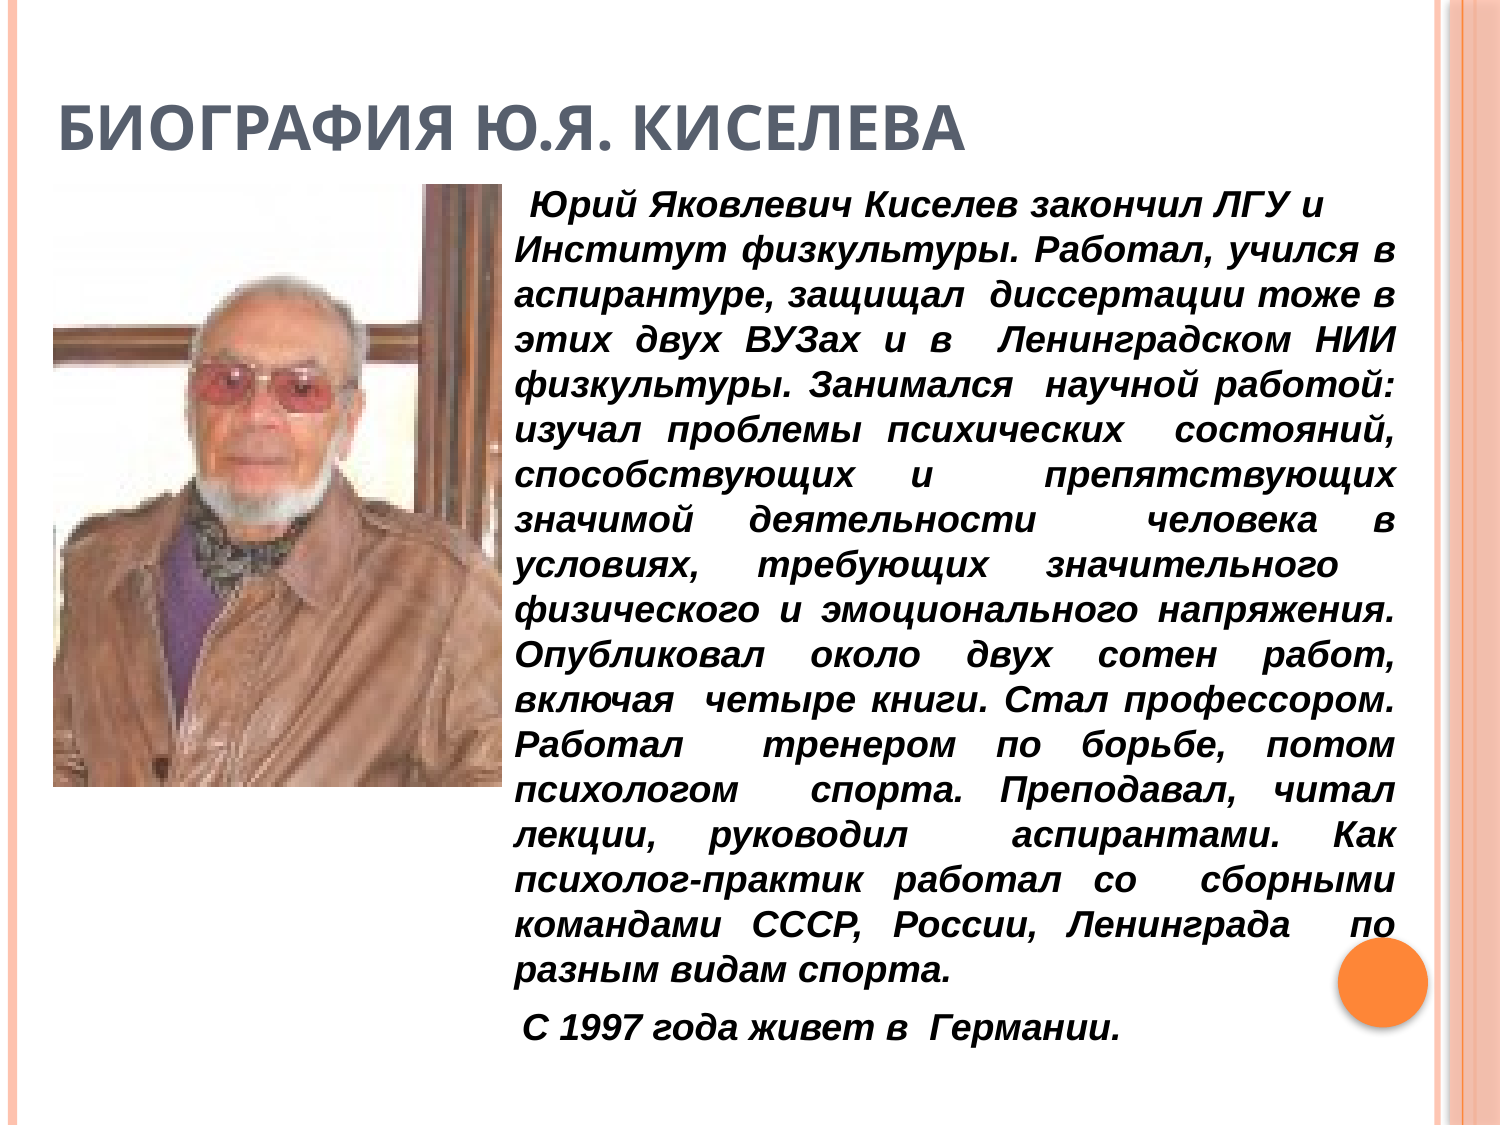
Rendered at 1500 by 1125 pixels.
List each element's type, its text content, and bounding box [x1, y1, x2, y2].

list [52, 183, 503, 788]
list Юрий Яковлевич Киселев закончил ЛГУ и Институт физкультуры. Работал, учился в аспирантуре, защищал диссертации тоже в этих двух ВУЗах и в Ленинградском НИИ физкультуры. Занимался научной работой: изучал проблемы психических состояний, способствующих и препятствующих значимой деятельности человека в условиях, требующих значительного физического и эмоционального напряжения. Опубликовал около двух сотен работ, включая четыре книги. Стал профессором. Работал тренером по борьбе, потом психологом спорта. Преподавал, читал лекции, руководил аспирантами. Как психолог-практик работал со сборными командами СССР, России, Ленинграда по разным видам спорта. С 1997 года живет в Германии. [454, 172, 1412, 1083]
title Биография Ю.Я. Киселева [41, 42, 1034, 171]
